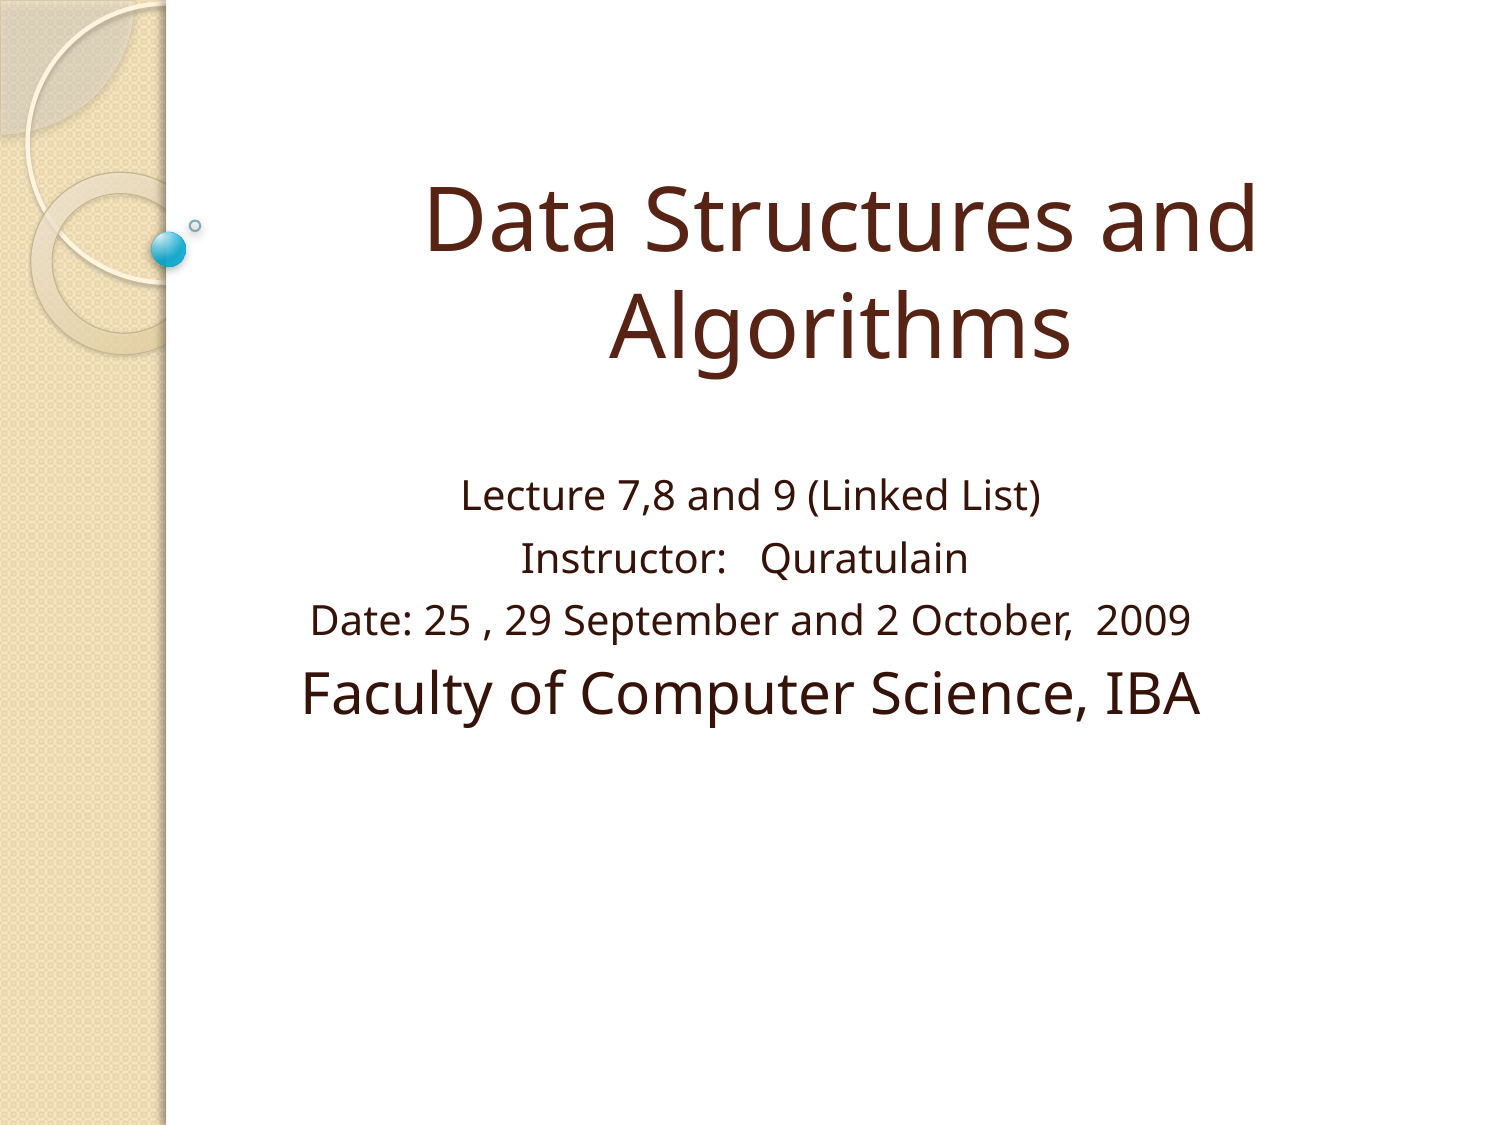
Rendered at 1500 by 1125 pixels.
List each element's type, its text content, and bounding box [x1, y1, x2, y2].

subtitle Lecture 7,8 and 9 (Linked List) Instructor: Quratulain Date: 25 , 29 September and 2 October, 2009 Faculty of Computer Science, IBA [246, 468, 1251, 856]
title Data Structures and Algorithms [234, 128, 1450, 492]
